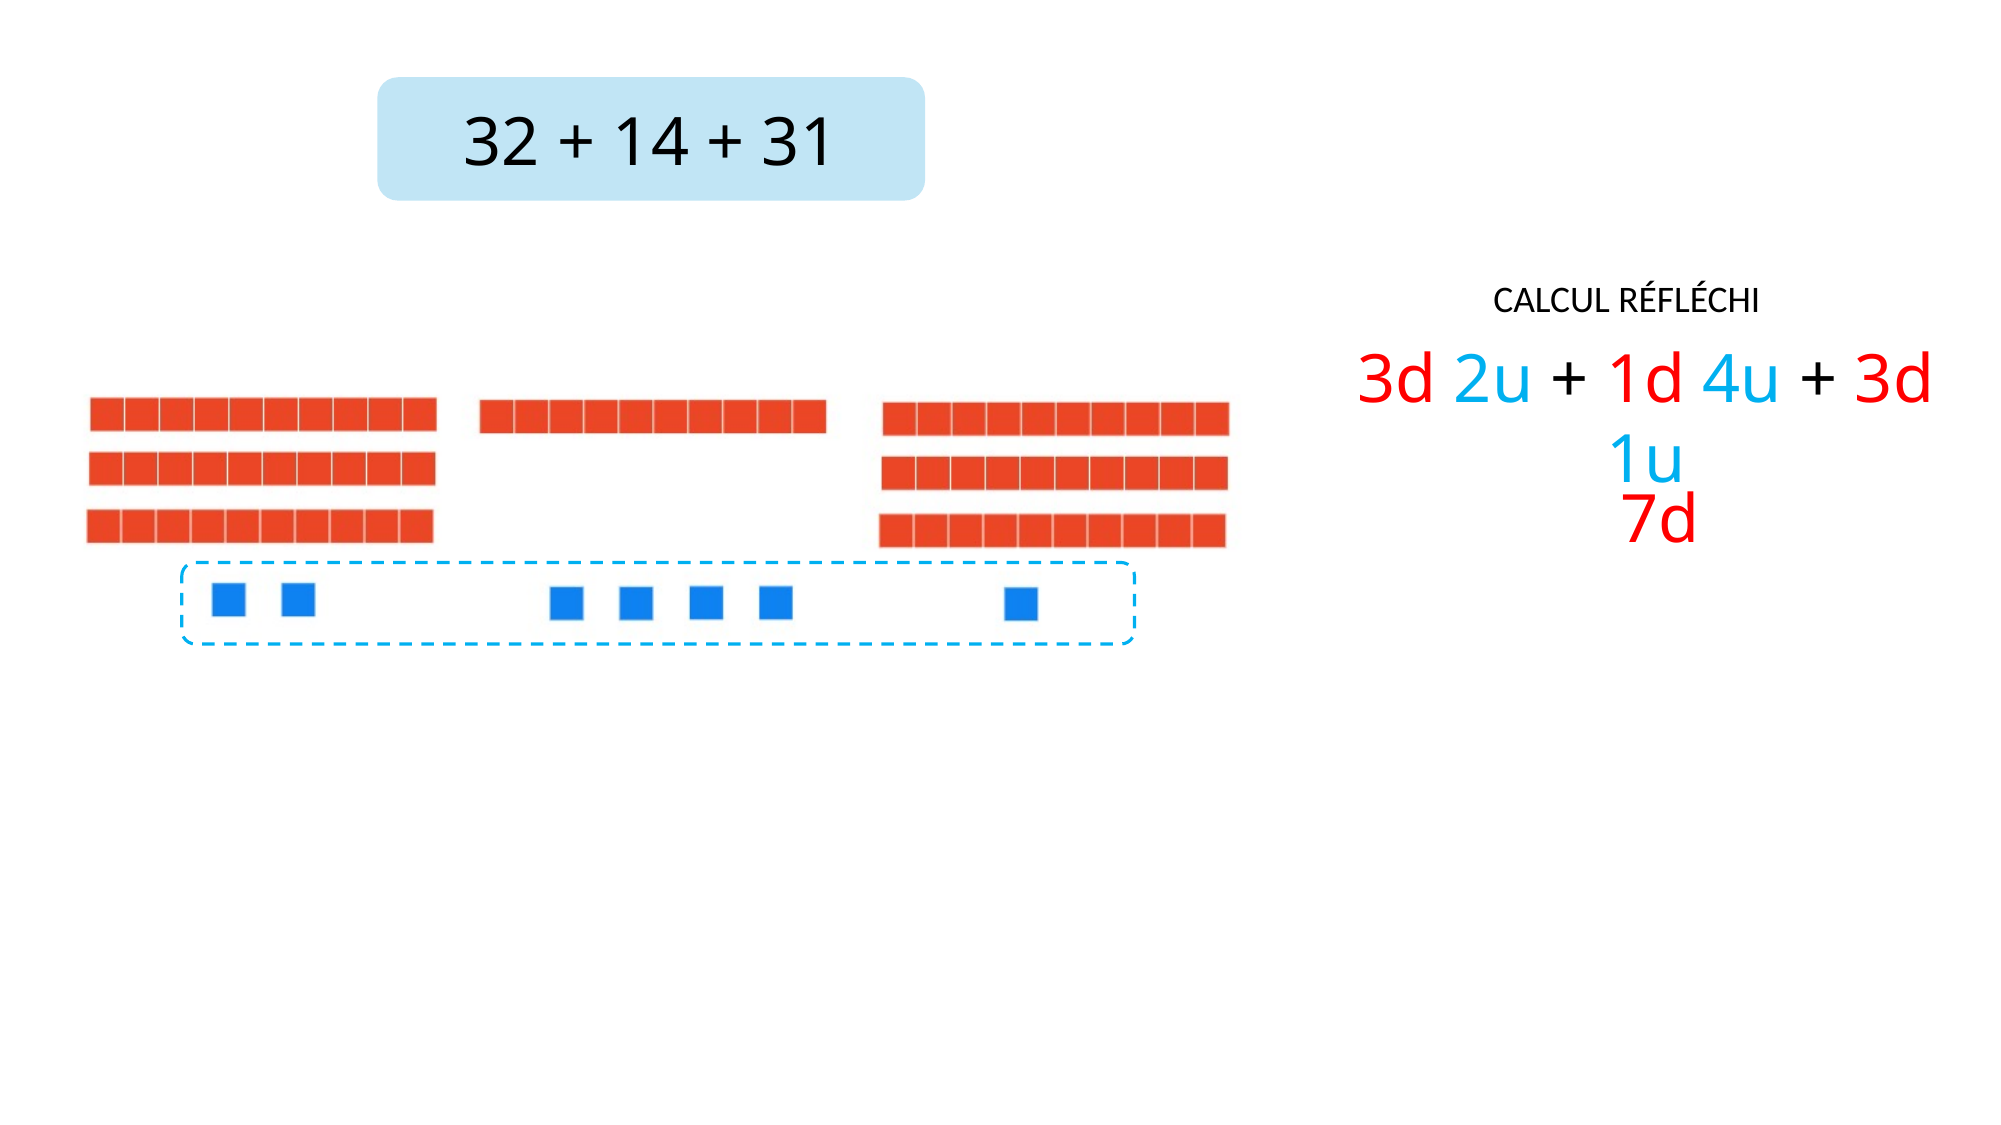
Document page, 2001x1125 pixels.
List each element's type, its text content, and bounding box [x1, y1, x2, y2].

text_box 32 + 14 + 31 [375, 75, 927, 203]
text_box CALCUL RÉFLÉCHI [1478, 268, 1786, 328]
text_box 3d 2u + 1d 4u + 3d 1u [1319, 328, 1973, 504]
picture [17, 328, 1299, 691]
text_box 7d [1358, 468, 1961, 563]
